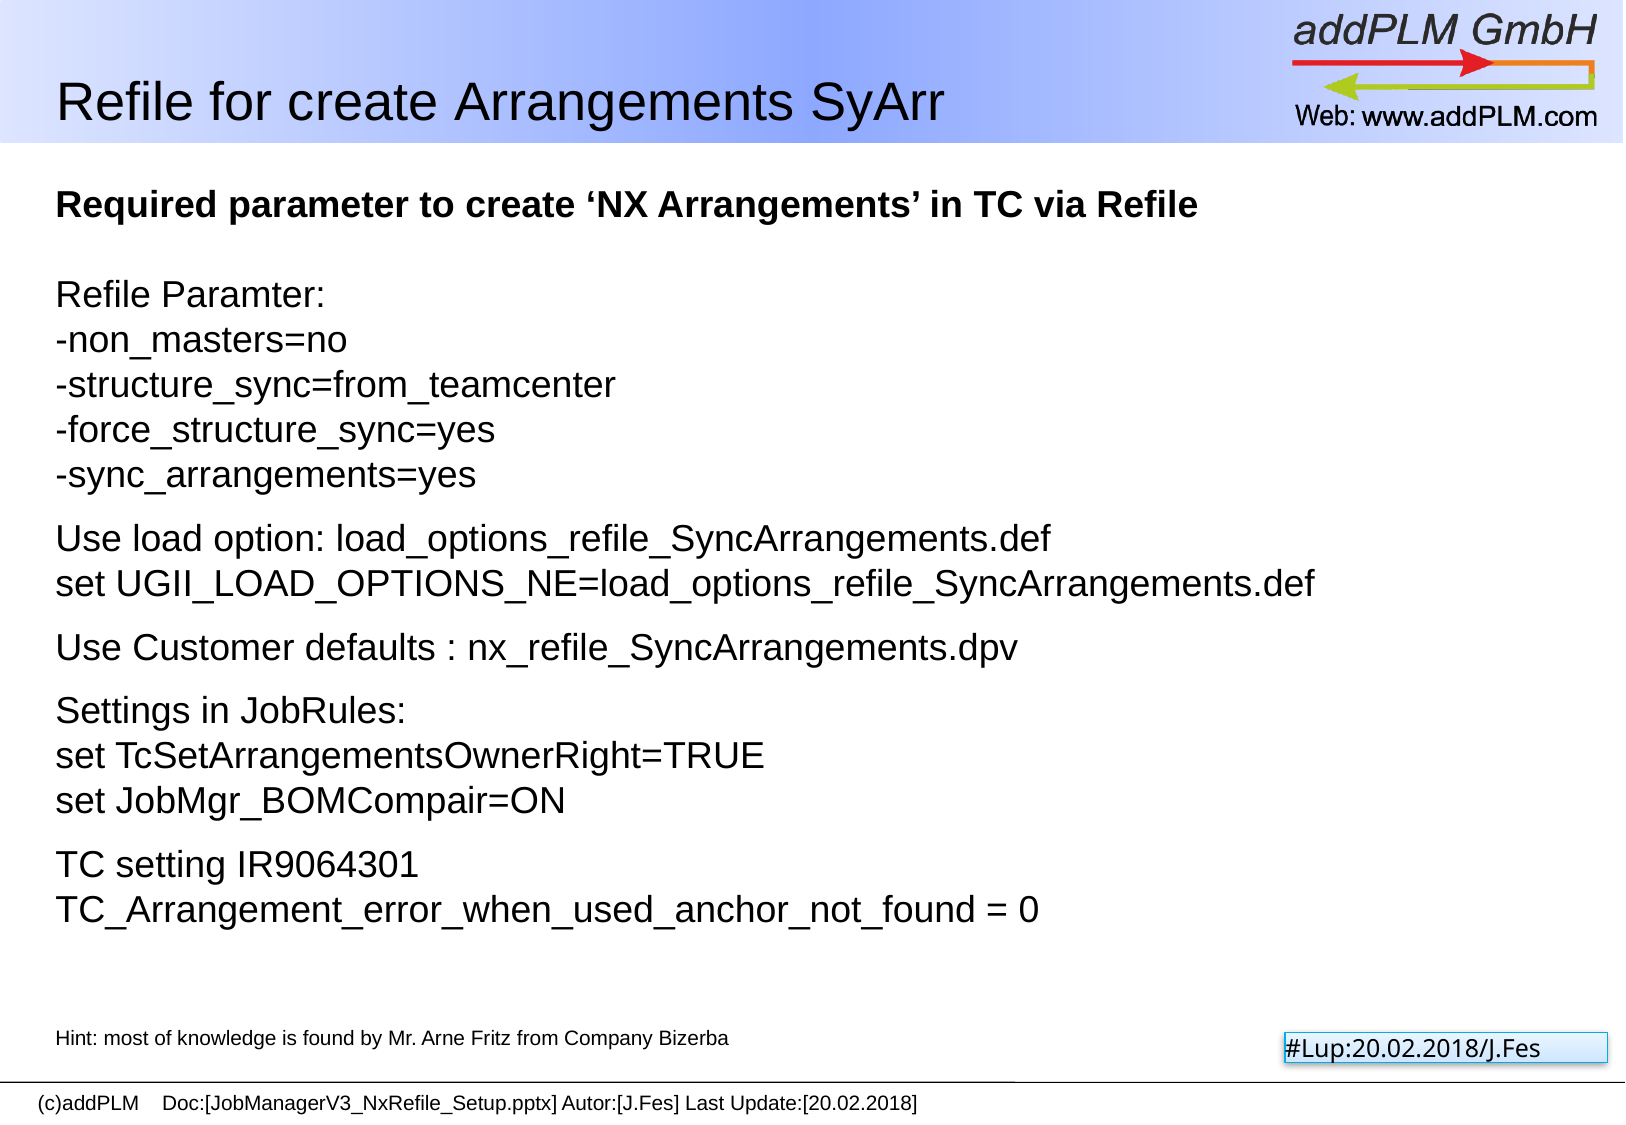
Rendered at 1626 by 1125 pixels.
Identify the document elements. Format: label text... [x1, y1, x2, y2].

text_box Required parameter to create ‘NX Arrangements’ in TC via Refile Refile Paramter: -non_masters=no -structure_sync=from_teamcenter -force_structure_sync=yes -sync_arrangements=yes Use load option: load_options_refile_SyncArrangements.def set UGII_LOAD_OPTIONS_NE=load_options_refile_SyncArrangements.def Use Customer defaults : nx_refile_SyncArrangements.dpv Settings in JobRules: set TcSetArrangementsOwnerRight=TRUE set JobMgr_BOMCompair=ON TC setting IR9064301 TC_Arrangement_error_when_used_anchor_not_found = 0 [40, 172, 1559, 938]
picture [1292, 13, 1597, 126]
title Refile for create Arrangements SyArr [40, 67, 1582, 131]
text_box #Lup:20.02.2018/J.Fes [1284, 1032, 1608, 1063]
text_box Hint: most of knowledge is found by Mr. Arne Fritz from Company Bizerba [40, 1017, 1167, 1057]
